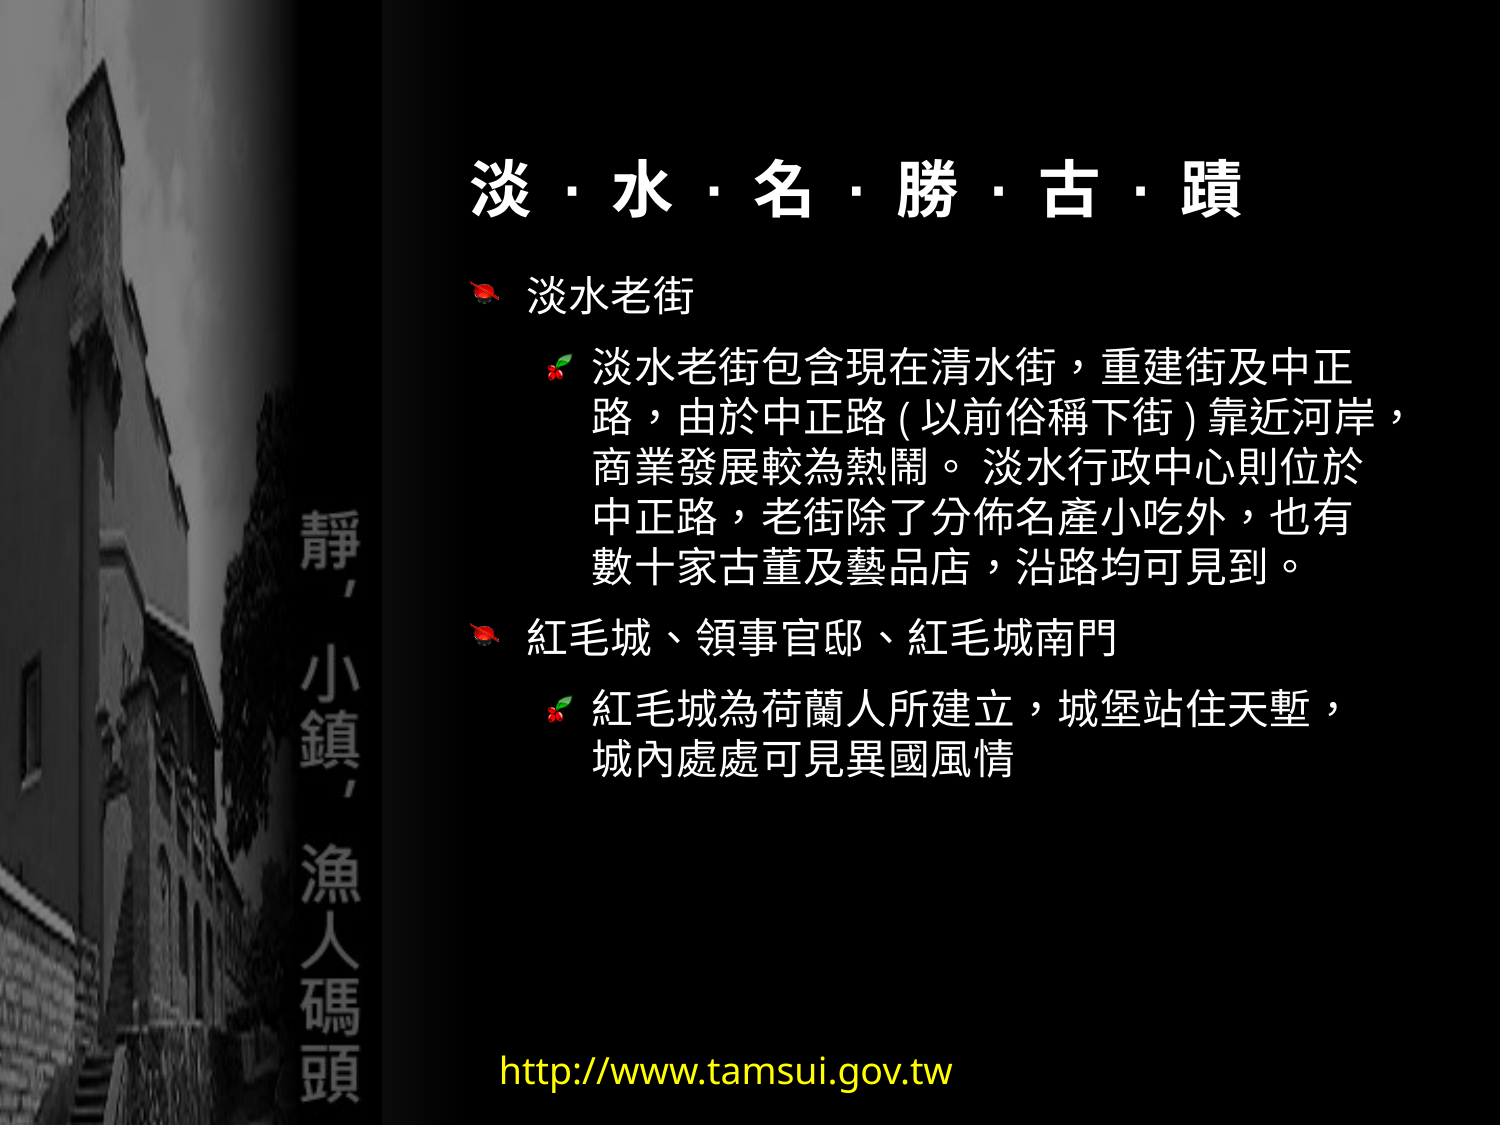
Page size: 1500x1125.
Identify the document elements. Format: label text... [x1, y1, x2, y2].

title 淡 · 水 · 名 · 勝 · 古 · 蹟 [454, 45, 1401, 233]
list 淡水老街 淡水老街包含現在清水街，重建街及中正路，由於中正路(以前俗稱下街)靠近河岸，商業發展較為熱鬧。 淡水行政中心則位於中正路，老街除了分佈名產小吃外，也有數十家古董及藝品店，沿路均可見到。 紅毛城、領事官邸、紅毛城南門 紅毛城為荷蘭人所建立，城堡站住天塹，城內處處可見異國風情 [454, 262, 1401, 938]
picture [469, 622, 499, 652]
picture [544, 693, 574, 723]
picture [469, 280, 499, 310]
picture [544, 351, 574, 381]
picture [0, 0, 382, 1125]
